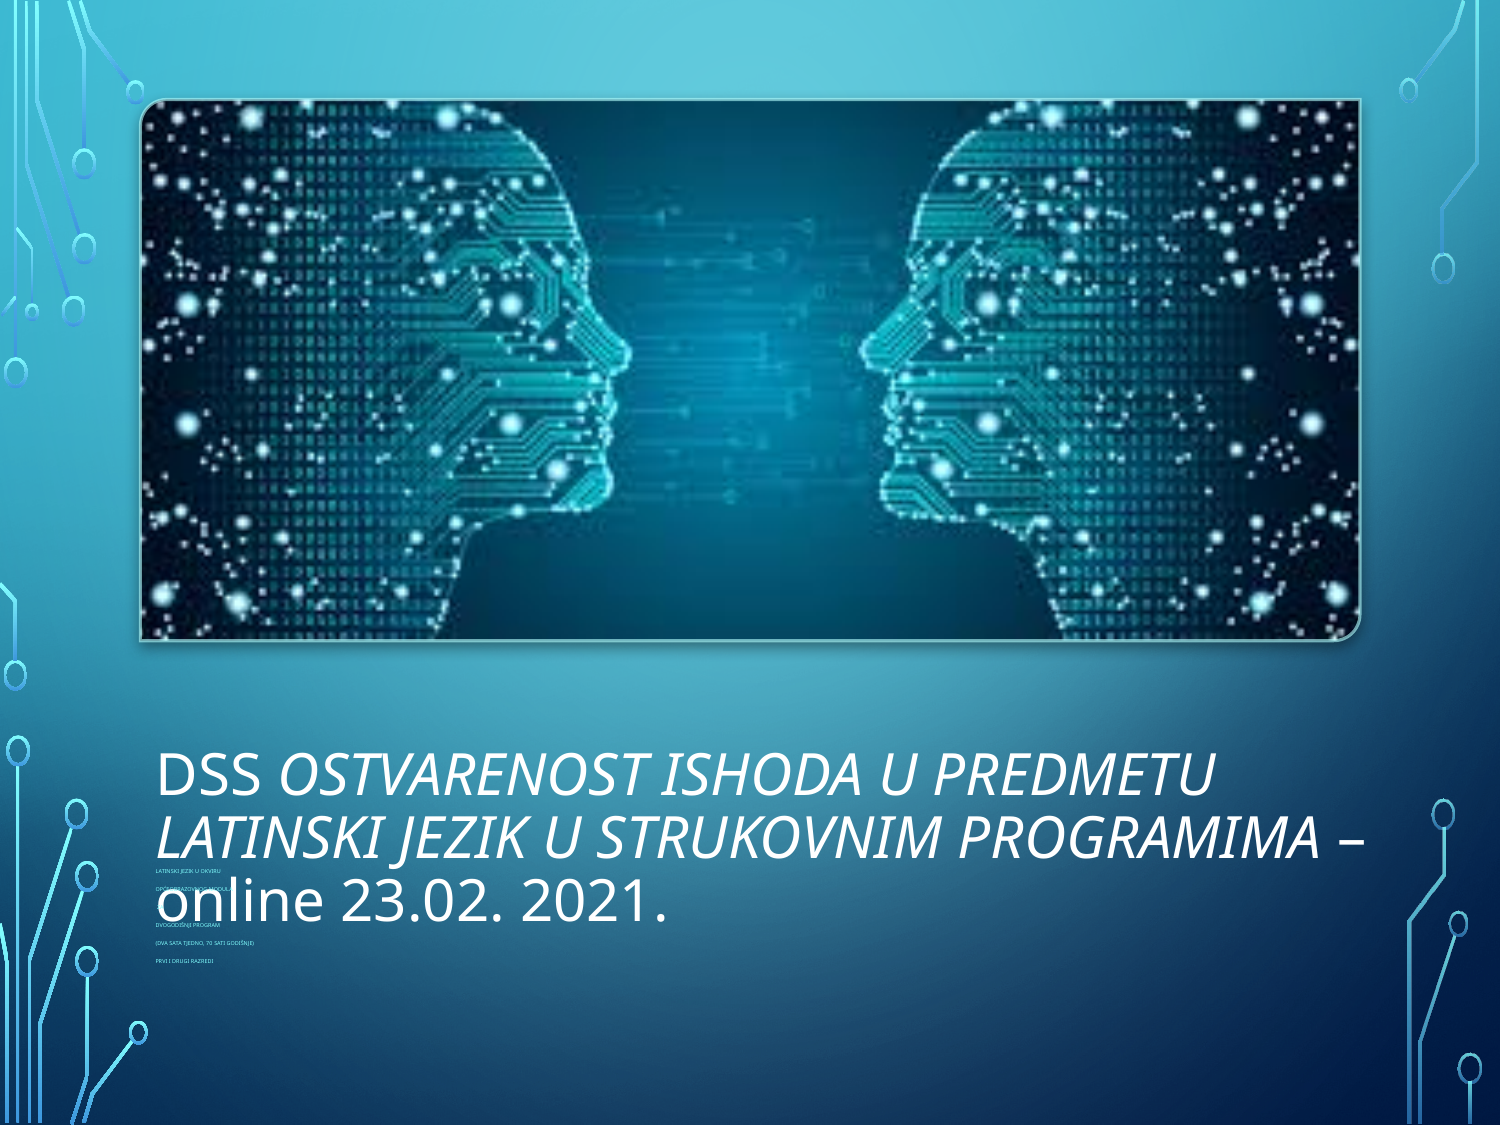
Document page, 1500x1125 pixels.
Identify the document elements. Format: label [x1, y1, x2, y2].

text_box [149, 0, 1500, 1125]
text_box [0, 0, 149, 1125]
text_box [1397, 0, 1482, 1124]
picture [140, 99, 1361, 641]
